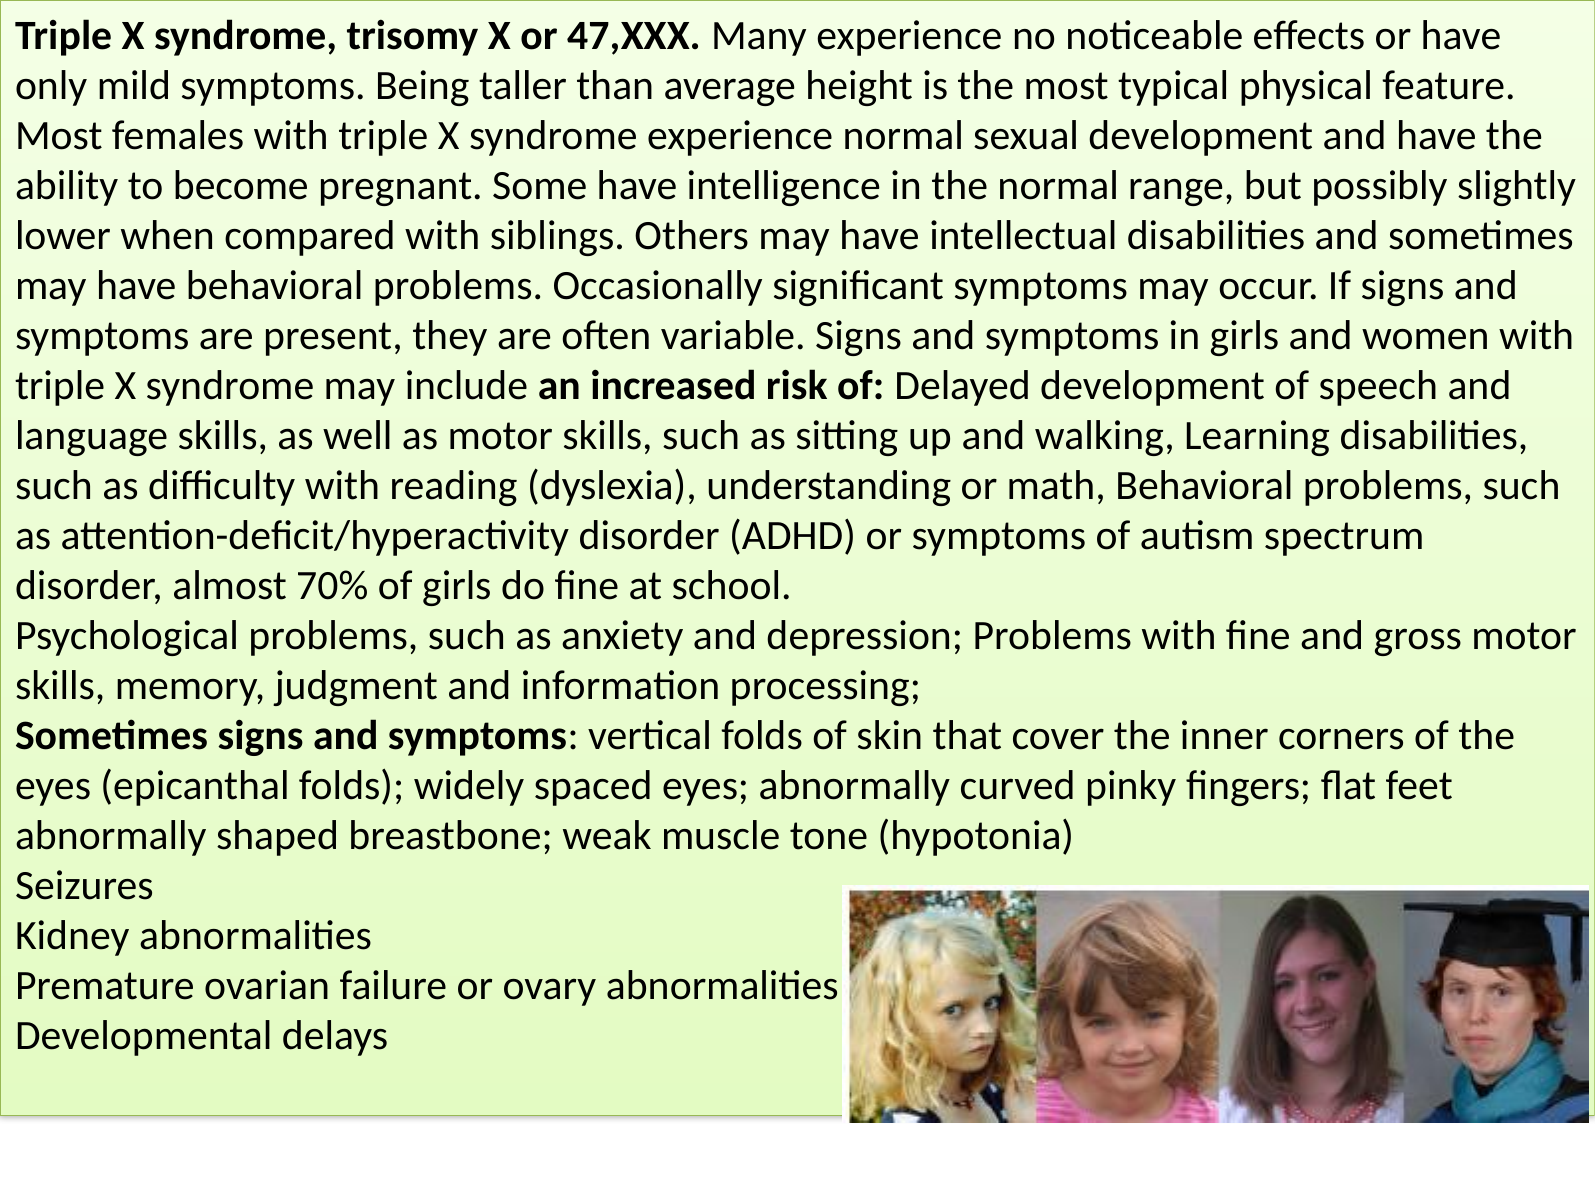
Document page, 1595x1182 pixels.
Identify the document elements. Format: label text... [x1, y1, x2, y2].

picture [842, 885, 1589, 1123]
text_box Triple X syndrome, trisomy X or 47,XXX. Many experience no noticeable effects or have only mild symptoms. Being taller than average height is the most typical physical feature. Most females with triple X syndrome experience normal sexual development and have the ability to become pregnant. Some have intelligence in the normal range, but possibly slightly lower when compared with siblings. Others may have intellectual disabilities and sometimes may have behavioral problems. Occasionally significant symptoms may occur. If signs and symptoms are present, they are often variable. Signs and symptoms in girls and women with triple X syndrome may include an increased risk of: Delayed development of speech and language skills, as well as motor skills, such as sitting up and walking, Learning disabilities, such as difficulty with reading (dyslexia), understanding or math, Behavioral problems, such as attention-deficit/hyperactivity disorder (ADHD) or symptoms of autism spectrum disorder, almost 70% of girls do fine at school. Psychological problems, such as anxiety and depression; Problems with fine and gross motor skills, memory, judgment and information processing; Sometimes signs and symptoms: vertical folds of skin that cover the inner corners of the eyes (epicanthal folds); widely spaced eyes; abnormally curved pinky fingers; flat feet abnormally shaped breastbone; weak muscle tone (hypotonia) Seizures Kidney abnormalities Premature ovarian failure or ovary abnormalities Developmental delays [0, 0, 1595, 1116]
